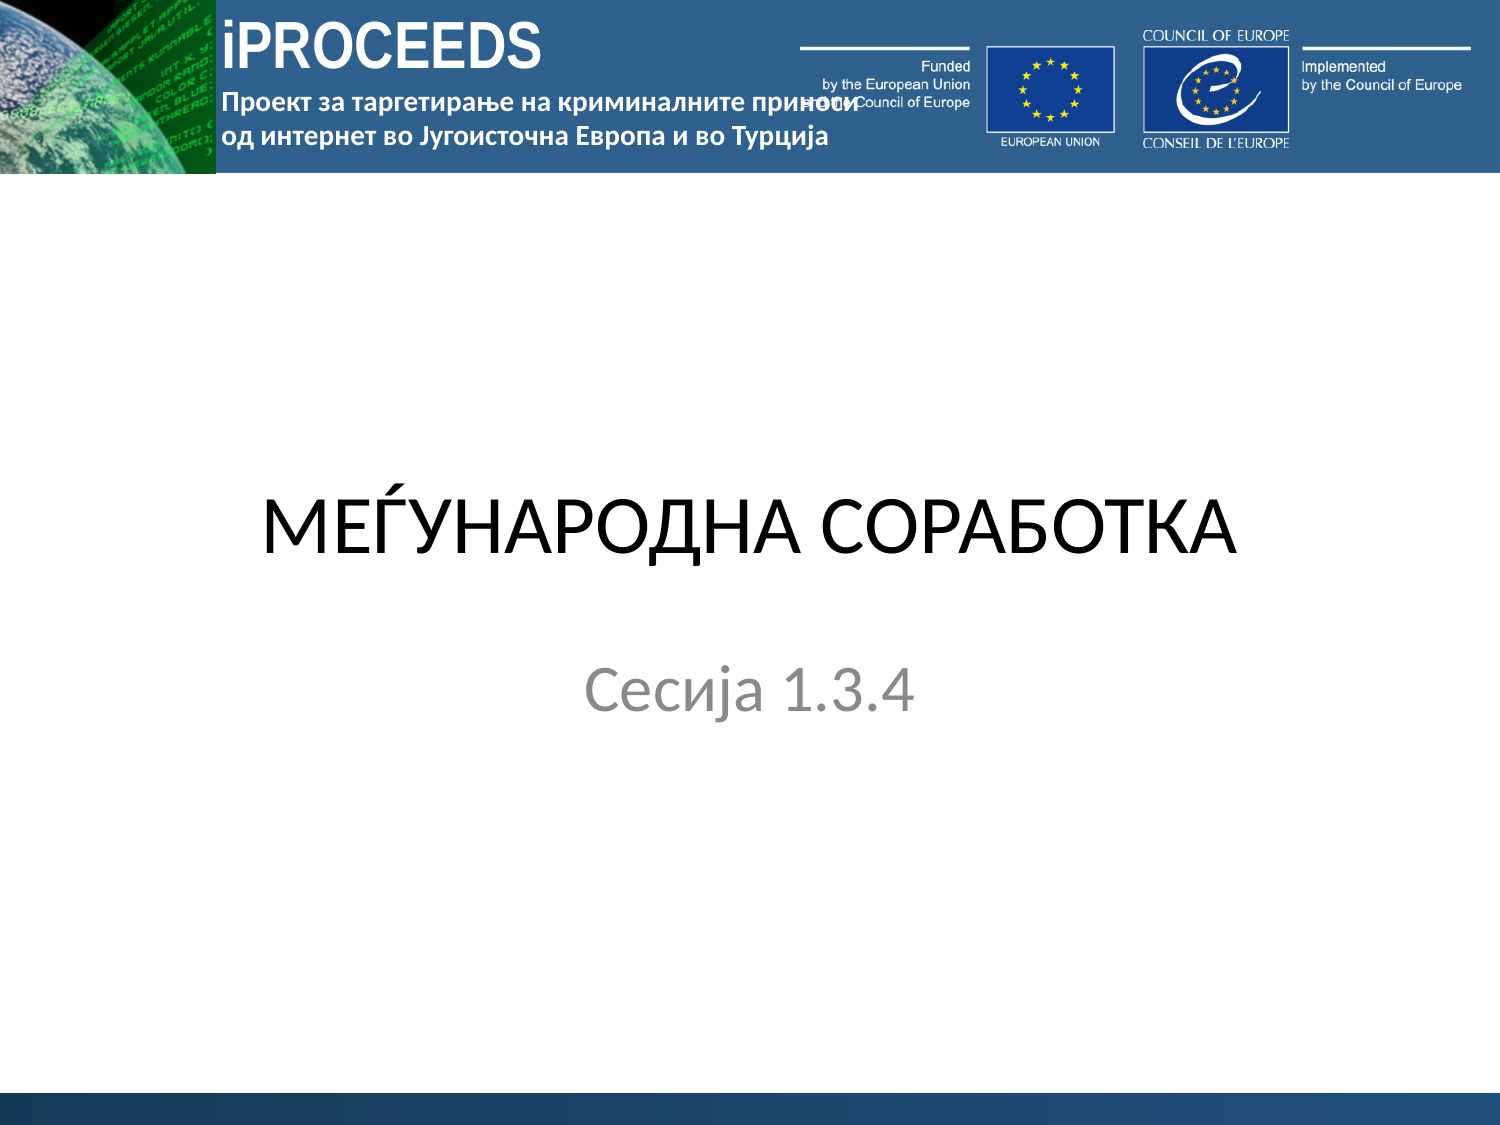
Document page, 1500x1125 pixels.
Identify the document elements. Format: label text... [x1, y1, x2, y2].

subtitle Сесија 1.3.4 [225, 637, 1275, 925]
text_box [0, 1092, 1500, 1125]
picture [799, 30, 1471, 148]
text_box iPROCEEDS Проект за таргетирање на криминалните приноси од интернет во Југоисточна Европа и во Турција [206, 0, 880, 199]
title МЕЃУНАРОДНА СОРАБОТКА [112, 349, 1388, 591]
picture [0, 0, 216, 174]
text_box [880, 0, 1500, 175]
